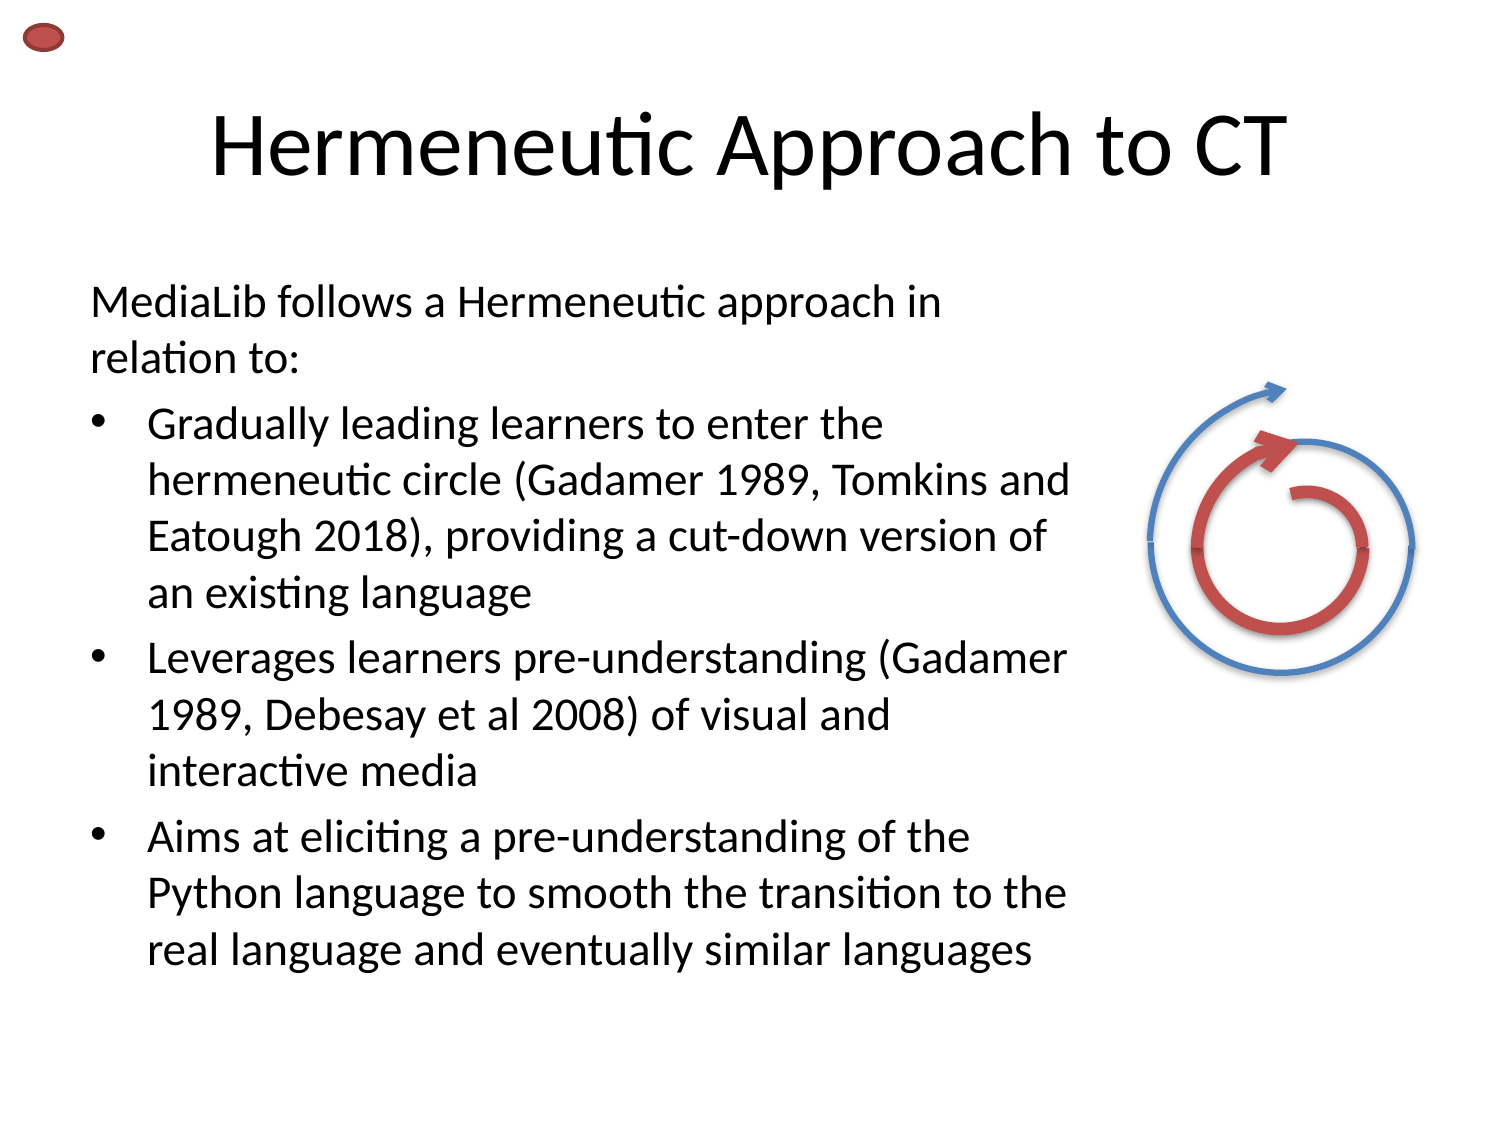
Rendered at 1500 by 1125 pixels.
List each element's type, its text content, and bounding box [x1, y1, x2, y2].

list MediaLib follows a Hermeneutic approach in relation to: Gradually leading learners to enter the hermeneutic circle (Gadamer 1989, Tomkins and Eatough 2018), providing a cut-down version of an existing language Leverages learners pre-understanding (Gadamer 1989, Debesay et al 2008) of visual and interactive media Aims at eliciting a pre-understanding of the Python language to smooth the transition to the real language and eventually similar languages [75, 262, 1089, 1005]
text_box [1149, 387, 1466, 704]
text_box [22, 22, 65, 53]
title Hermeneutic Approach to CT [75, 45, 1425, 233]
